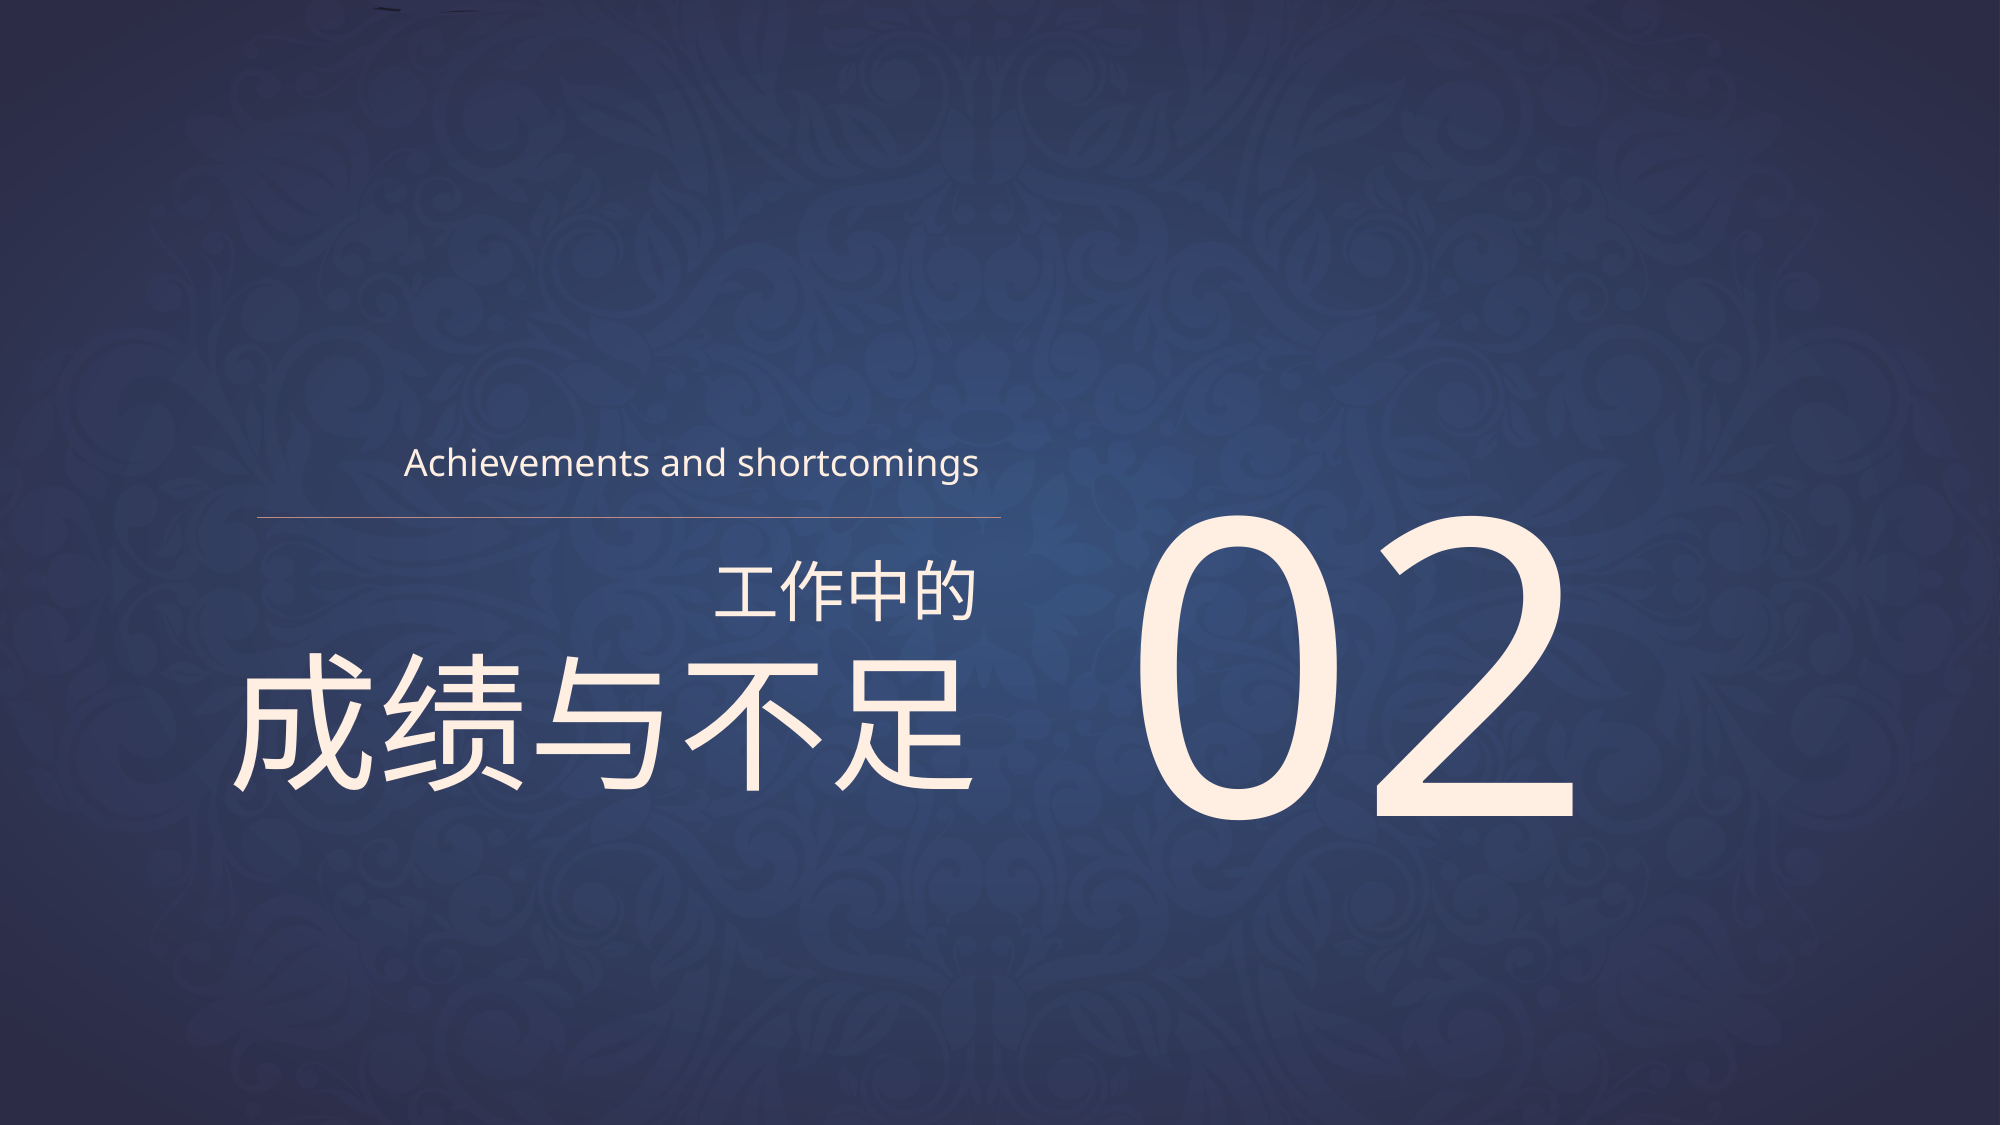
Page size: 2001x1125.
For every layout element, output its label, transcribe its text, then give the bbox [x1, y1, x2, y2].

text_box 02 [1105, 394, 1610, 908]
text_box Achievements and shortcomings [389, 431, 996, 491]
picture [0, 0, 2000, 1125]
text_box 工作中的 成绩与不足 [213, 542, 994, 818]
